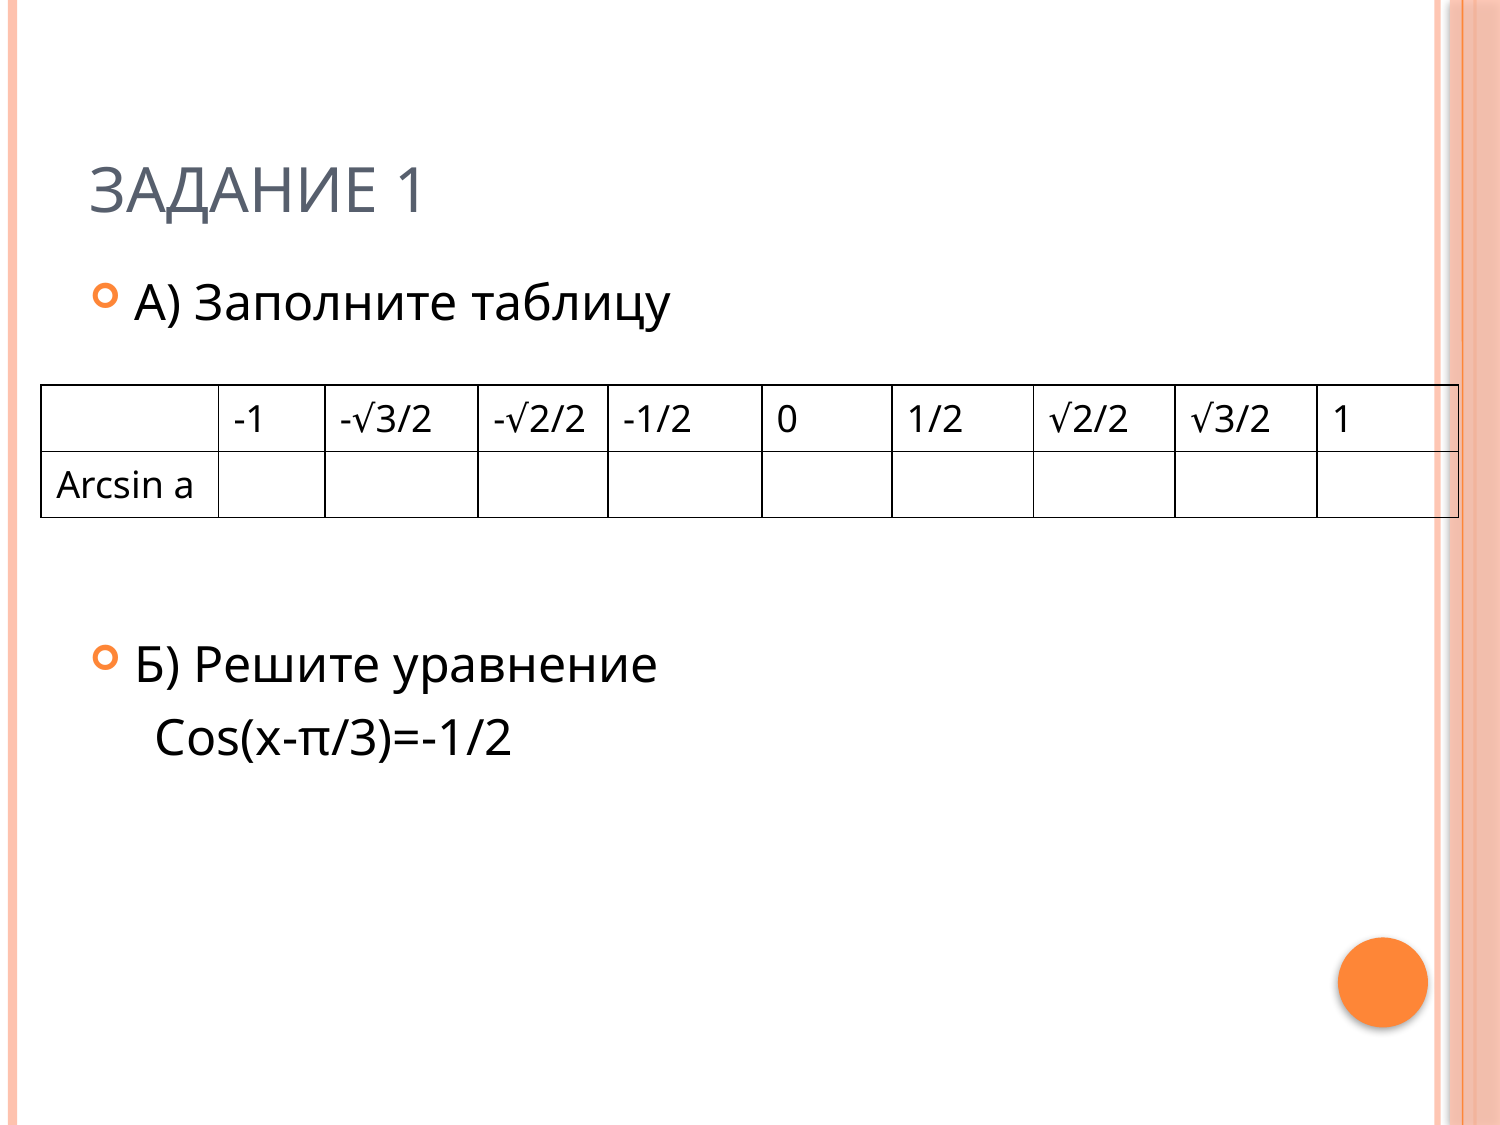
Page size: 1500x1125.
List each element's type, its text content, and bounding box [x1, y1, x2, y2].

table_cell [1318, 452, 1458, 517]
table_header 1/2 [893, 386, 1033, 451]
title Задание 1 [75, 45, 1300, 233]
table_header -√3/2 [326, 386, 477, 451]
list А) Заполните таблицу Б) Решите уравнение Cos(x-π/3)=-1/2 [75, 262, 1300, 384]
table_header √3/2 [1176, 386, 1316, 451]
table_cell [763, 452, 891, 517]
table_header -1 [219, 386, 324, 451]
table_cell [1034, 452, 1174, 517]
table_header -1/2 [609, 386, 761, 451]
table_cell [479, 452, 607, 517]
table_header -√2/2 [479, 386, 607, 451]
table_cell [609, 452, 761, 517]
table_header √2/2 [1034, 386, 1174, 451]
table_header 1 [1318, 386, 1458, 451]
table_cell [1176, 452, 1316, 517]
table_header [42, 386, 218, 451]
table_header 0 [763, 386, 891, 451]
table_cell [893, 452, 1033, 517]
table_cell Arcsin a [42, 452, 218, 517]
table_cell [219, 452, 324, 517]
list А) Заполните таблицу Б) Решите уравнение Cos(x-π/3)=-1/2 [75, 518, 1300, 1062]
table_cell [326, 452, 477, 517]
